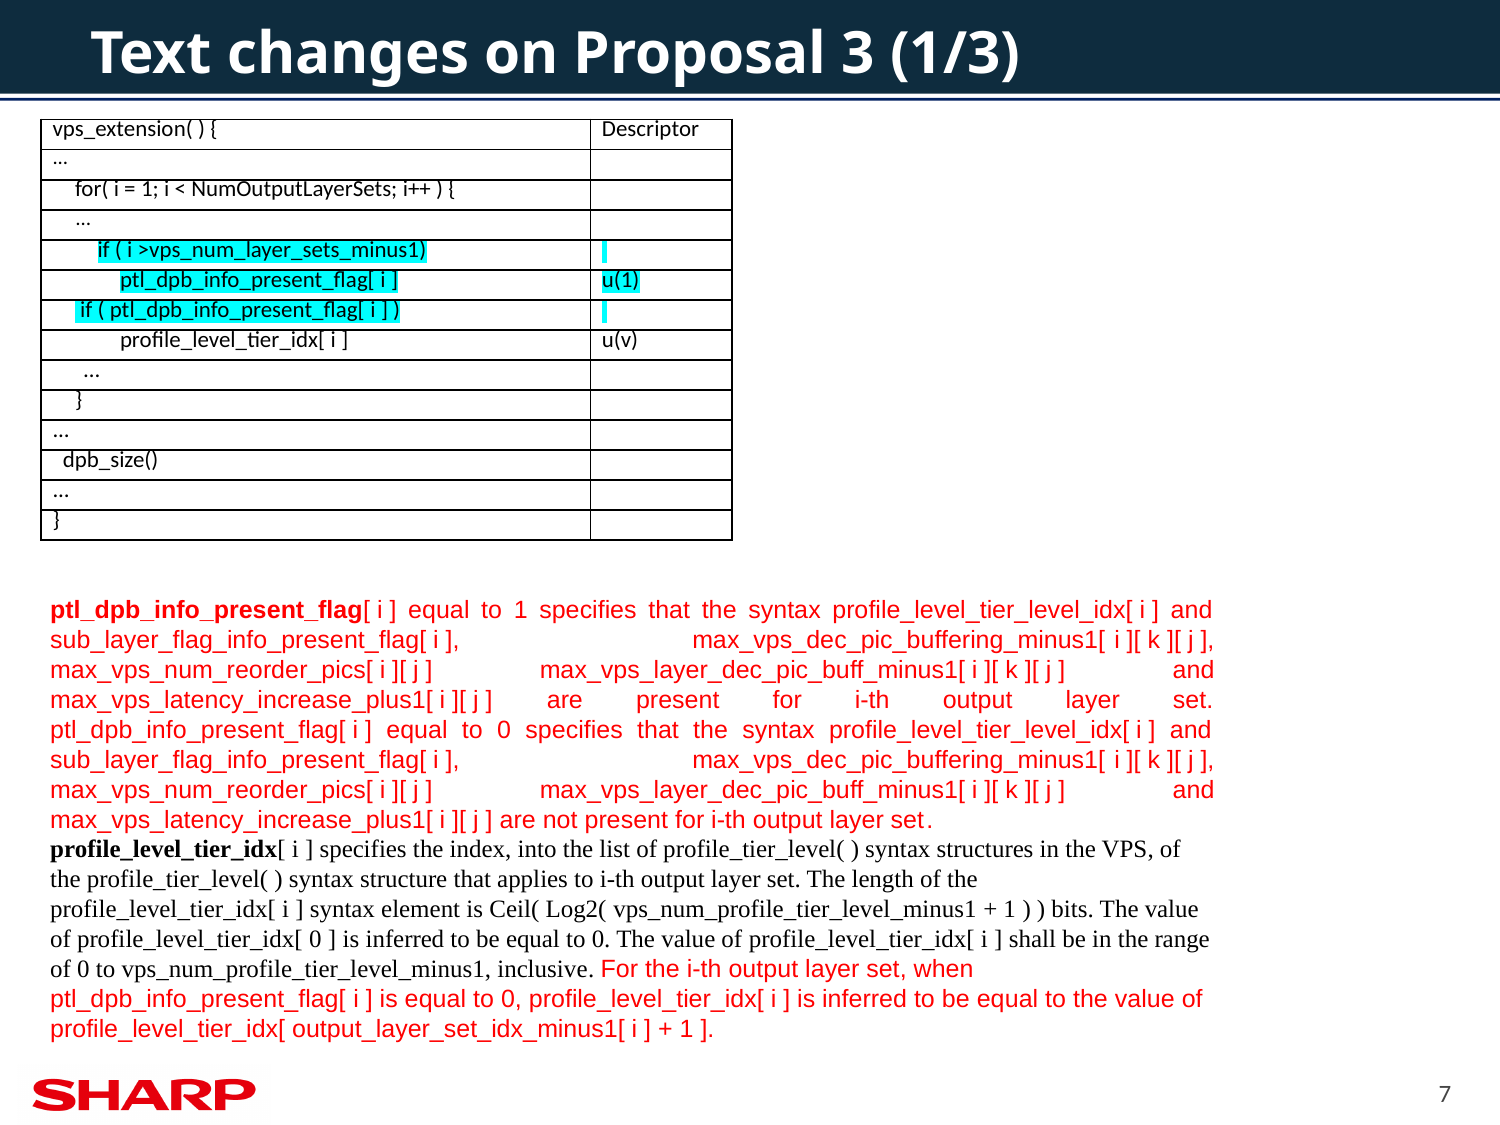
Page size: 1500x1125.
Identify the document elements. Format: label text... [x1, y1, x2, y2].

text_box ptl_dpb_info_present_flag[ i ] equal to 1 specifies that the syntax profile_level_tier_level_idx[ i ] and sub_layer_flag_info_present_flag[ i ], max_vps_dec_pic_buffering_minus1[ i ][ k ][ j ], max_vps_num_reorder_pics[ i ][ j ] max_vps_layer_dec_pic_buff_minus1[ i ][ k ][ j ] and max_vps_latency_increase_plus1[ i ][ j ] are present for i-th output layer set. ptl_dpb_info_present_flag[ i ] equal to 0 specifies that the syntax profile_level_tier_level_idx[ i ] and sub_layer_flag_info_present_flag[ i ], max_vps_dec_pic_buffering_minus1[ i ][ k ][ j ], max_vps_num_reorder_pics[ i ][ j ] max_vps_layer_dec_pic_buff_minus1[ i ][ k ][ j ] and max_vps_latency_increase_plus1[ i ][ j ] are not present for i-th output layer set. profile_level_tier_idx[ i ] specifies the index, into the list of profile_tier_level( ) syntax structures in the VPS, of the profile_tier_level( ) syntax structure that applies to i-th output layer set. The length of the profile_level_tier_idx[ i ] syntax element is Ceil( Log2( vps_num_profile_tier_level_minus1 + 1 ) ) bits. The value of profile_level_tier_idx[ 0 ] is inferred to be equal to 0. The value of profile_level_tier_idx[ i ] shall be in the range of 0 to vps_num_profile_tier_level_minus1, inclusive. For the i-th output layer set, when ptl_dpb_info_present_flag[ i ] is equal to 0, profile_level_tier_idx[ i ] is inferred to be equal to the value of profile_level_tier_idx[ output_layer_set_idx_minus1[ i ] + 1 ]. [35, 586, 1230, 1050]
table_cell [591, 481, 731, 509]
table_cell [591, 150, 731, 179]
table_cell ... [42, 150, 590, 179]
table_header Descriptor [591, 120, 731, 149]
table_cell } [42, 391, 590, 419]
table_cell ptl_dpb_info_present_flag[ i ] [42, 271, 590, 299]
table_cell ... [42, 421, 590, 449]
table_cell [591, 181, 731, 209]
table_cell } [42, 511, 590, 539]
table_cell ... [42, 481, 590, 509]
table_cell if ( i >vps_num_layer_sets_minus1) [42, 241, 590, 269]
table_cell for( i = 1; i < NumOutputLayerSets; i++ ) { [42, 181, 590, 209]
table_cell dpb_size() [42, 451, 590, 479]
table_cell [591, 451, 731, 479]
title Text changes on Proposal 3 (1/3) [74, 15, 1426, 85]
table_cell [591, 391, 731, 419]
table_cell profile_level_tier_idx[ i ] [42, 331, 590, 359]
table_cell if ( ptl_dpb_info_present_flag[ i ] ) [42, 301, 590, 329]
table_cell [591, 301, 731, 329]
table_cell [591, 421, 731, 449]
table_cell [591, 241, 731, 269]
table_cell [591, 511, 731, 539]
picture [17, 1064, 271, 1125]
table_cell u(v) [591, 331, 731, 359]
table_cell u(1) [591, 271, 731, 299]
slide_number 7 [1345, 1062, 1467, 1108]
table_header vps_extension( ) { [42, 120, 590, 149]
table_cell [591, 211, 731, 239]
table_cell … [42, 211, 590, 239]
table_cell … [42, 361, 590, 389]
table_cell [591, 361, 731, 389]
